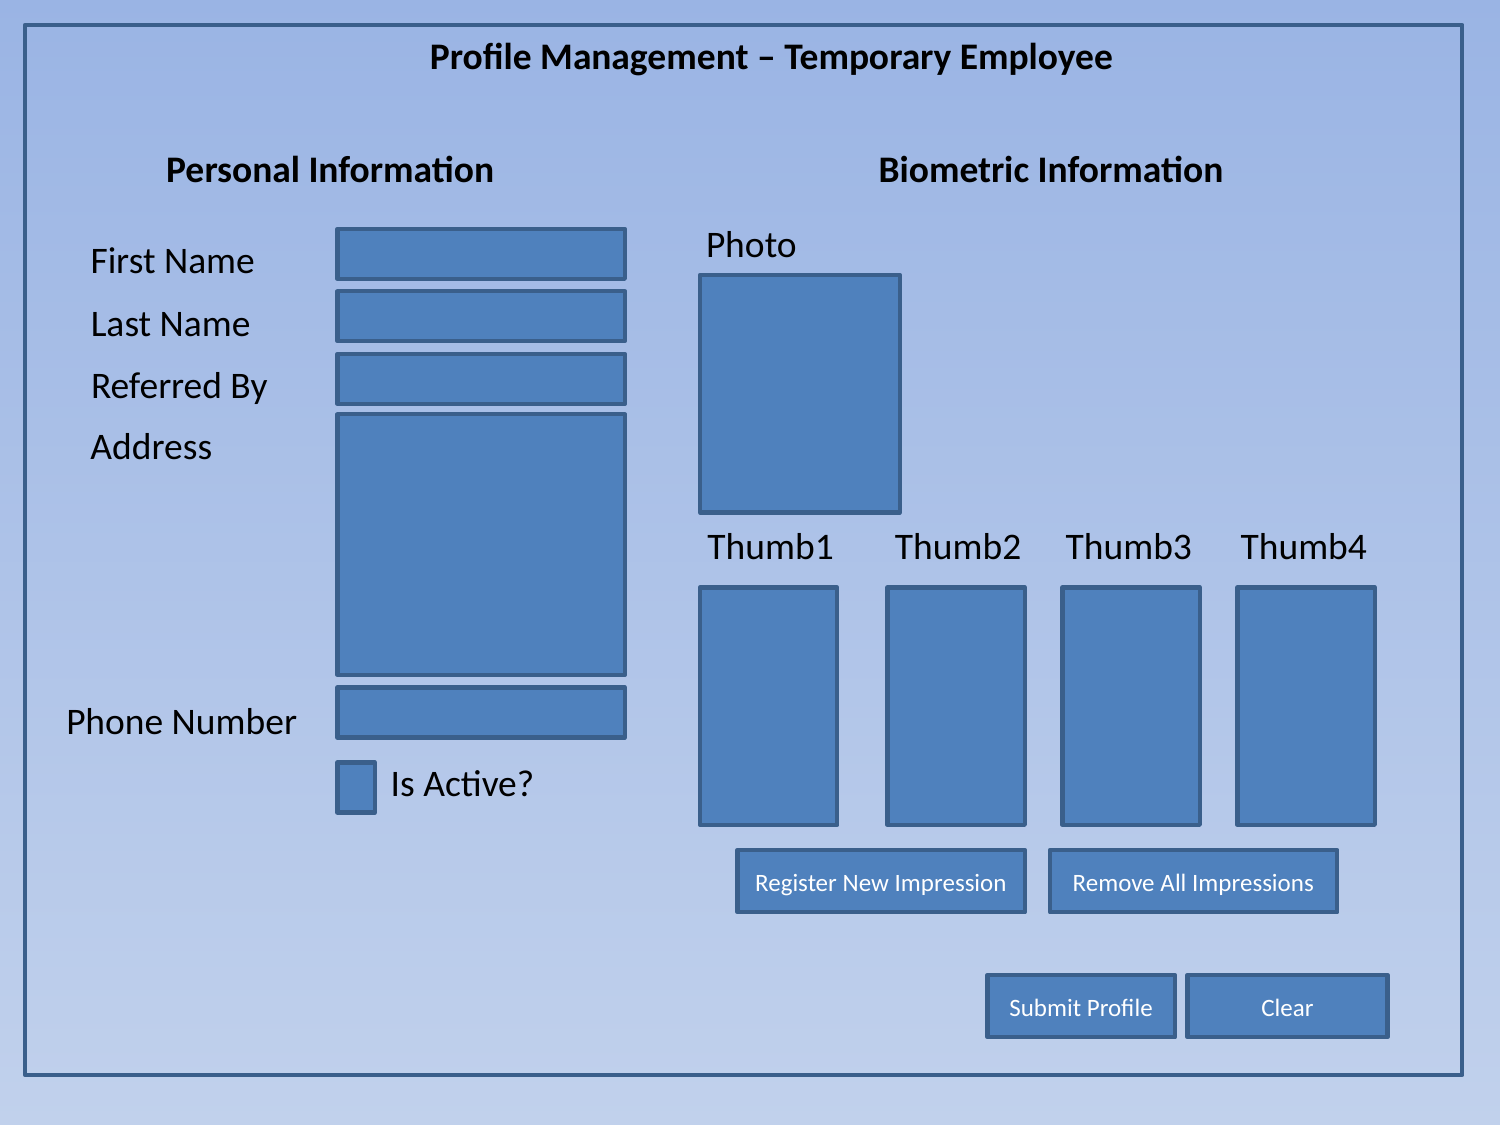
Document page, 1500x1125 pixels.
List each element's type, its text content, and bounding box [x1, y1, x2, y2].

text_box [698, 585, 839, 827]
text_box Thumb1 [692, 514, 849, 575]
text_box Thumb4 [1225, 514, 1383, 575]
text_box Photo [691, 212, 812, 273]
text_box [885, 585, 1027, 827]
text_box Register New Impression [735, 848, 1027, 914]
text_box Thumb2 [880, 514, 1037, 575]
text_box Clear [1185, 973, 1390, 1039]
text_box [698, 273, 902, 515]
text_box [1060, 585, 1202, 827]
text_box Thumb3 [1050, 514, 1208, 575]
text_box Submit Profile [985, 973, 1177, 1039]
text_box [23, 23, 1464, 1077]
text_box [1235, 585, 1377, 827]
text_box Remove All Impressions [1048, 848, 1339, 914]
